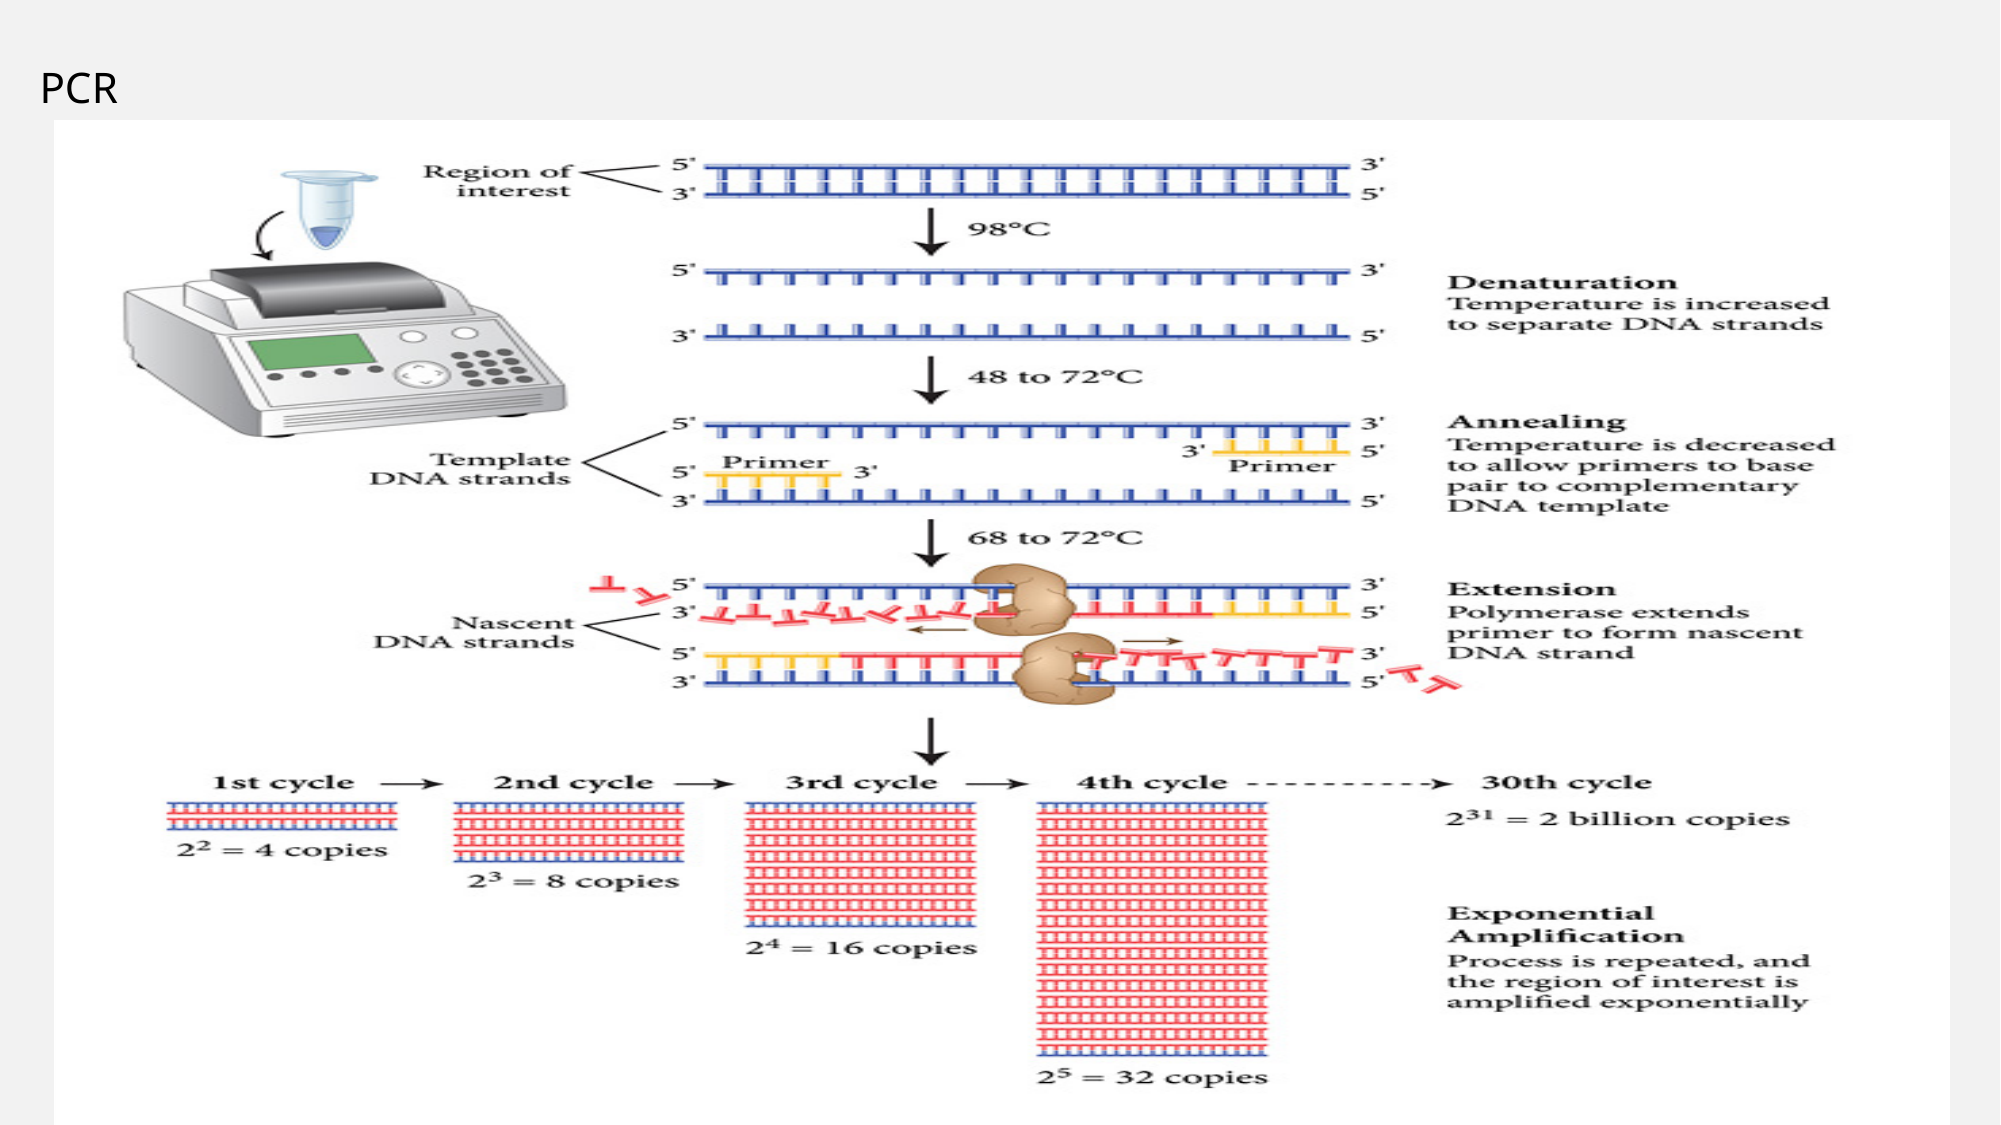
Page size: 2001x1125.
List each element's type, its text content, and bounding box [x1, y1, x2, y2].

title PCR [24, 59, 1863, 121]
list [54, 120, 1950, 1125]
